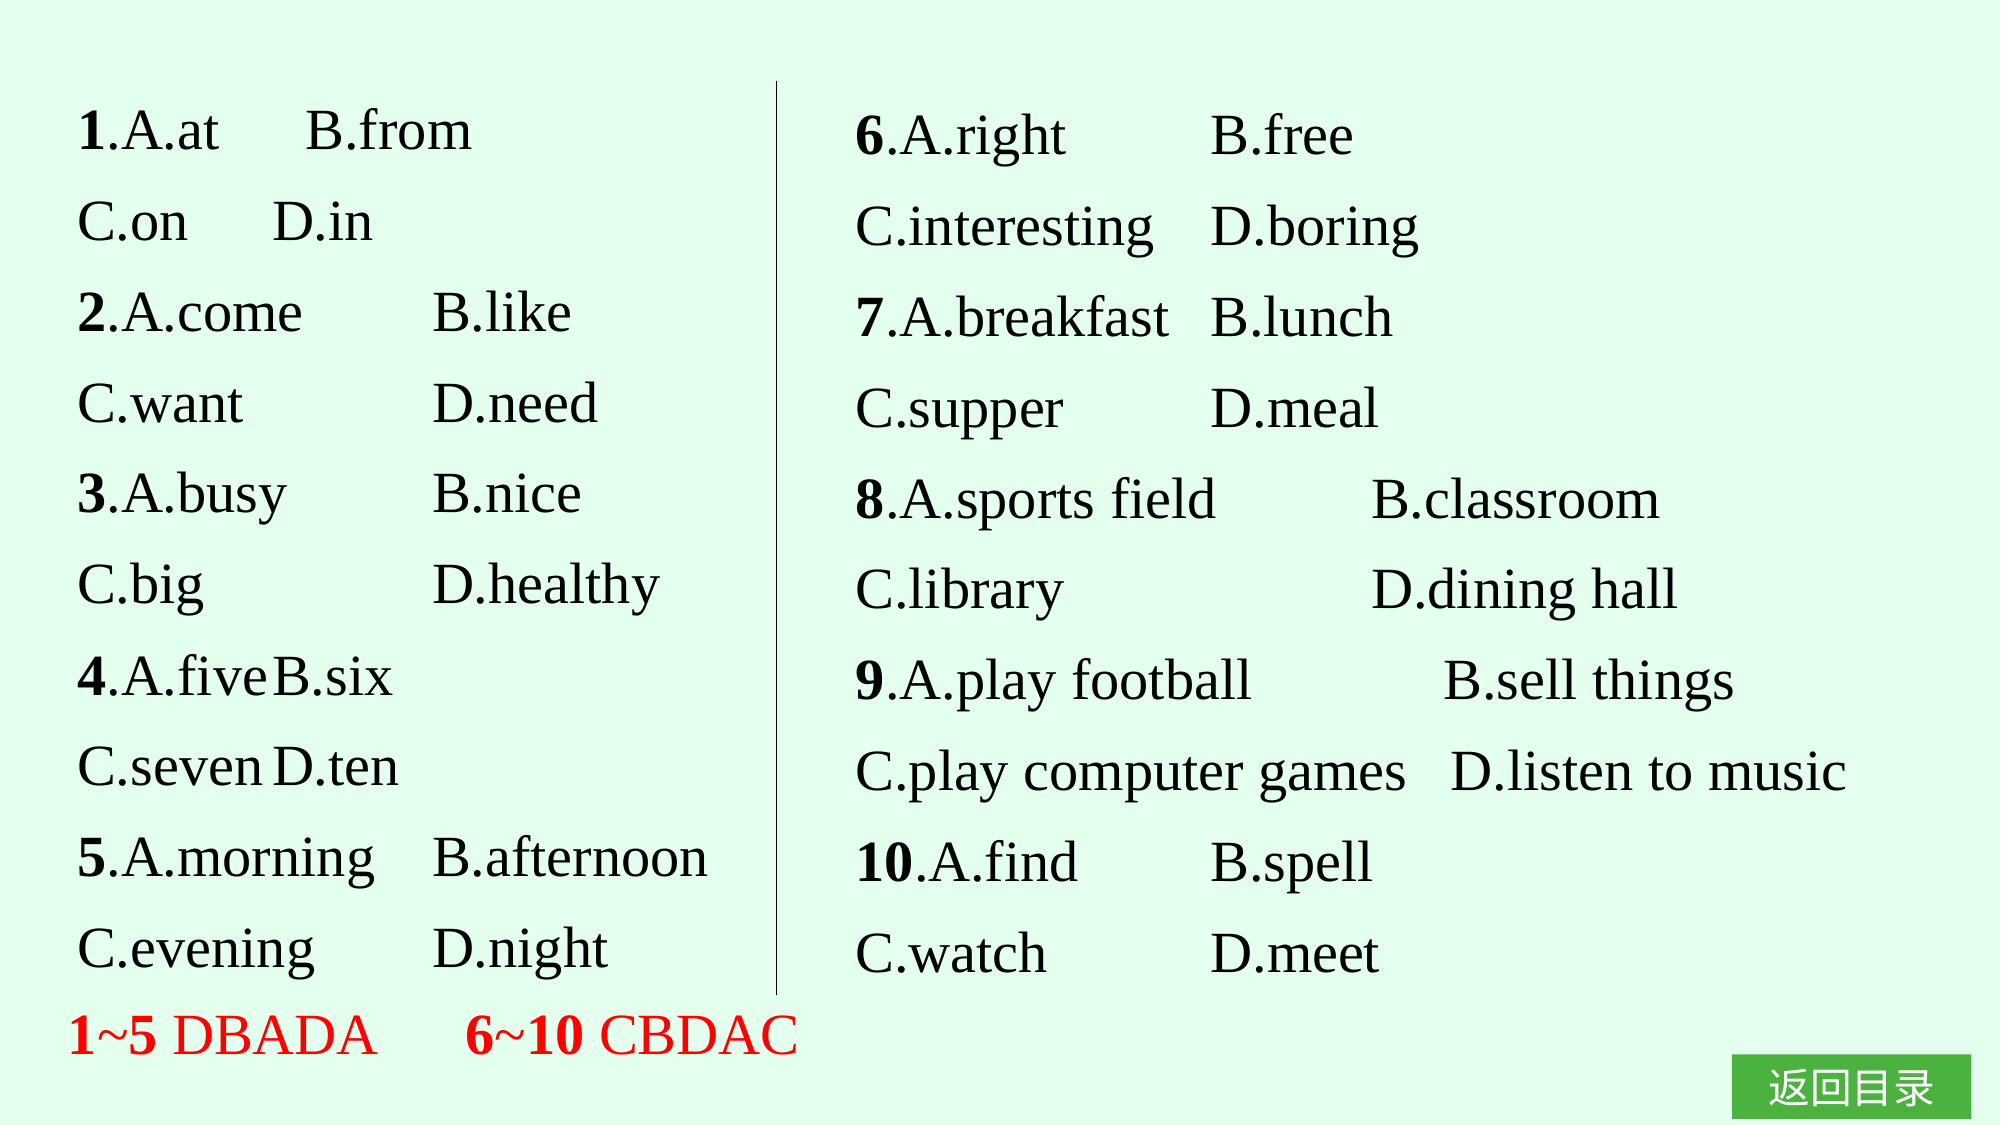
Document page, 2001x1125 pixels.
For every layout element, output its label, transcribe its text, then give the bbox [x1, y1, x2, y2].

text_box 1~5 DBADA 6~10 CBDAC [53, 968, 829, 1074]
text_box 1.A.at B.from C.on D.in 2.A.come B.like C.want D.need 3.A.busy B.nice C.big D.healthy 4.A.five B.six C.seven D.ten 5.A.morning B.afternoon C.evening D.night [62, 62, 818, 968]
text_box 6.A.right B.free C.interesting D.boring 7.A.breakfast B.lunch C.supper D.meal 8.A.sports field B.classroom C.library D.dining hall 9.A.play football B.sell things C.play computer games D.listen to music 10.A.find B.spell C.watch D.meet [840, 67, 1977, 992]
